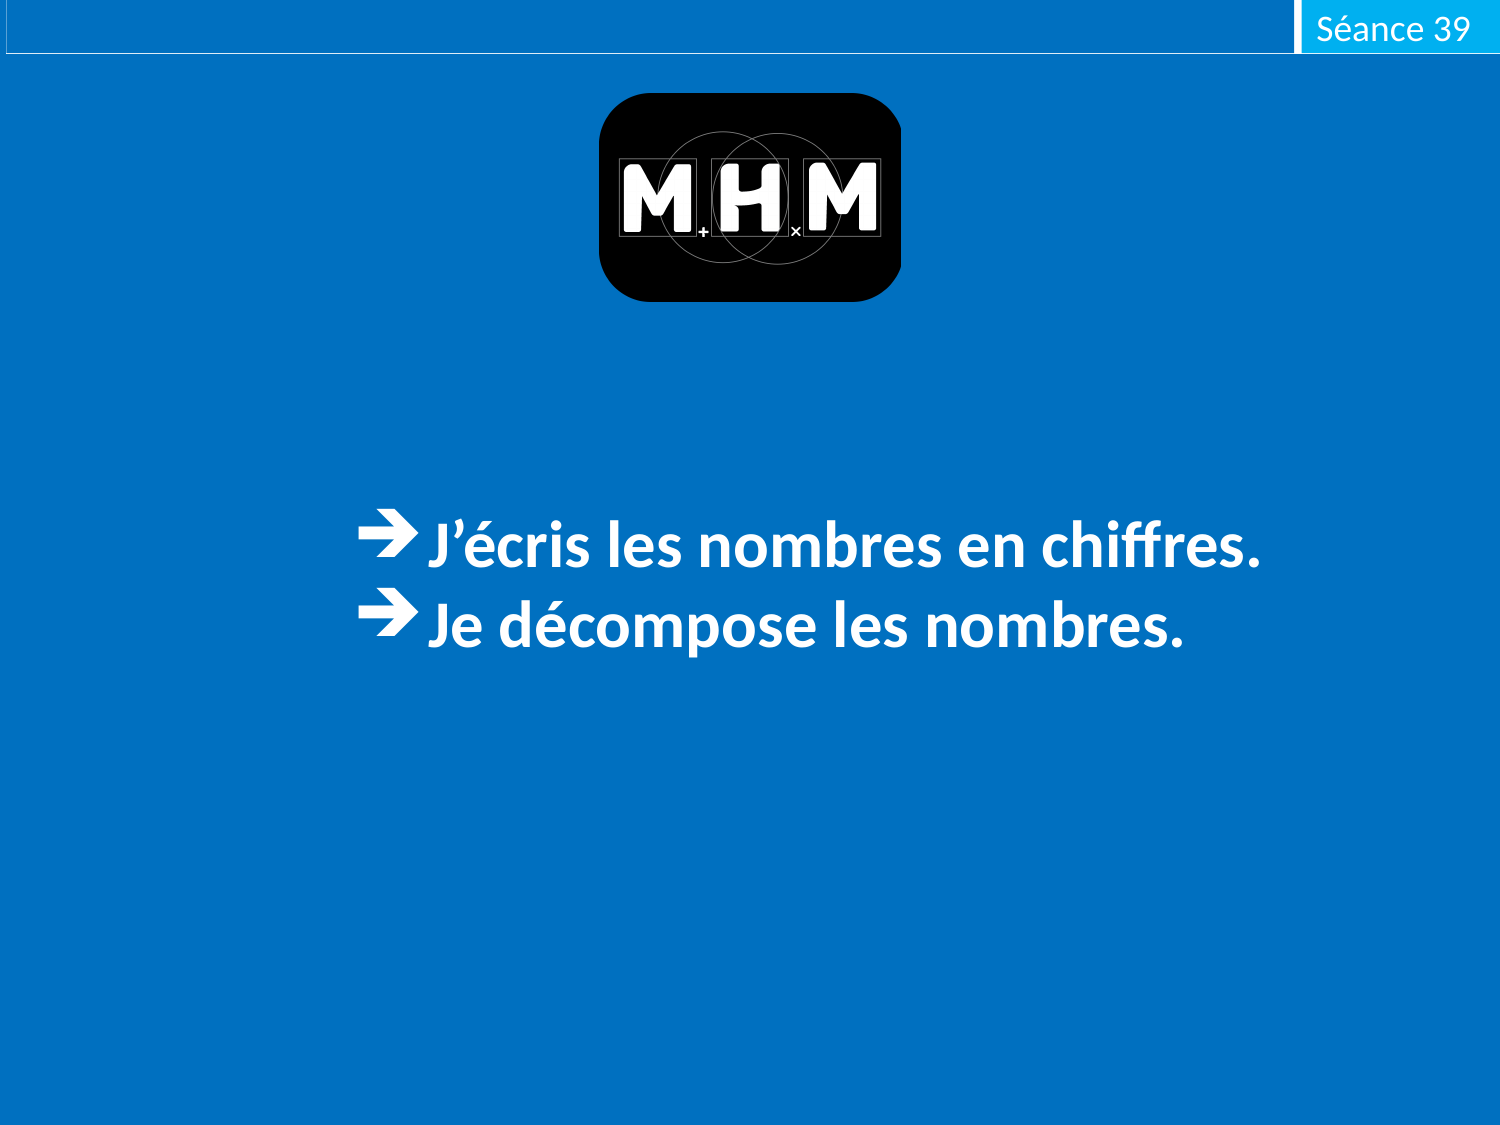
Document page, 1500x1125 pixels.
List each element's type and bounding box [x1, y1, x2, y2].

text_box [0, 54, 1500, 1125]
